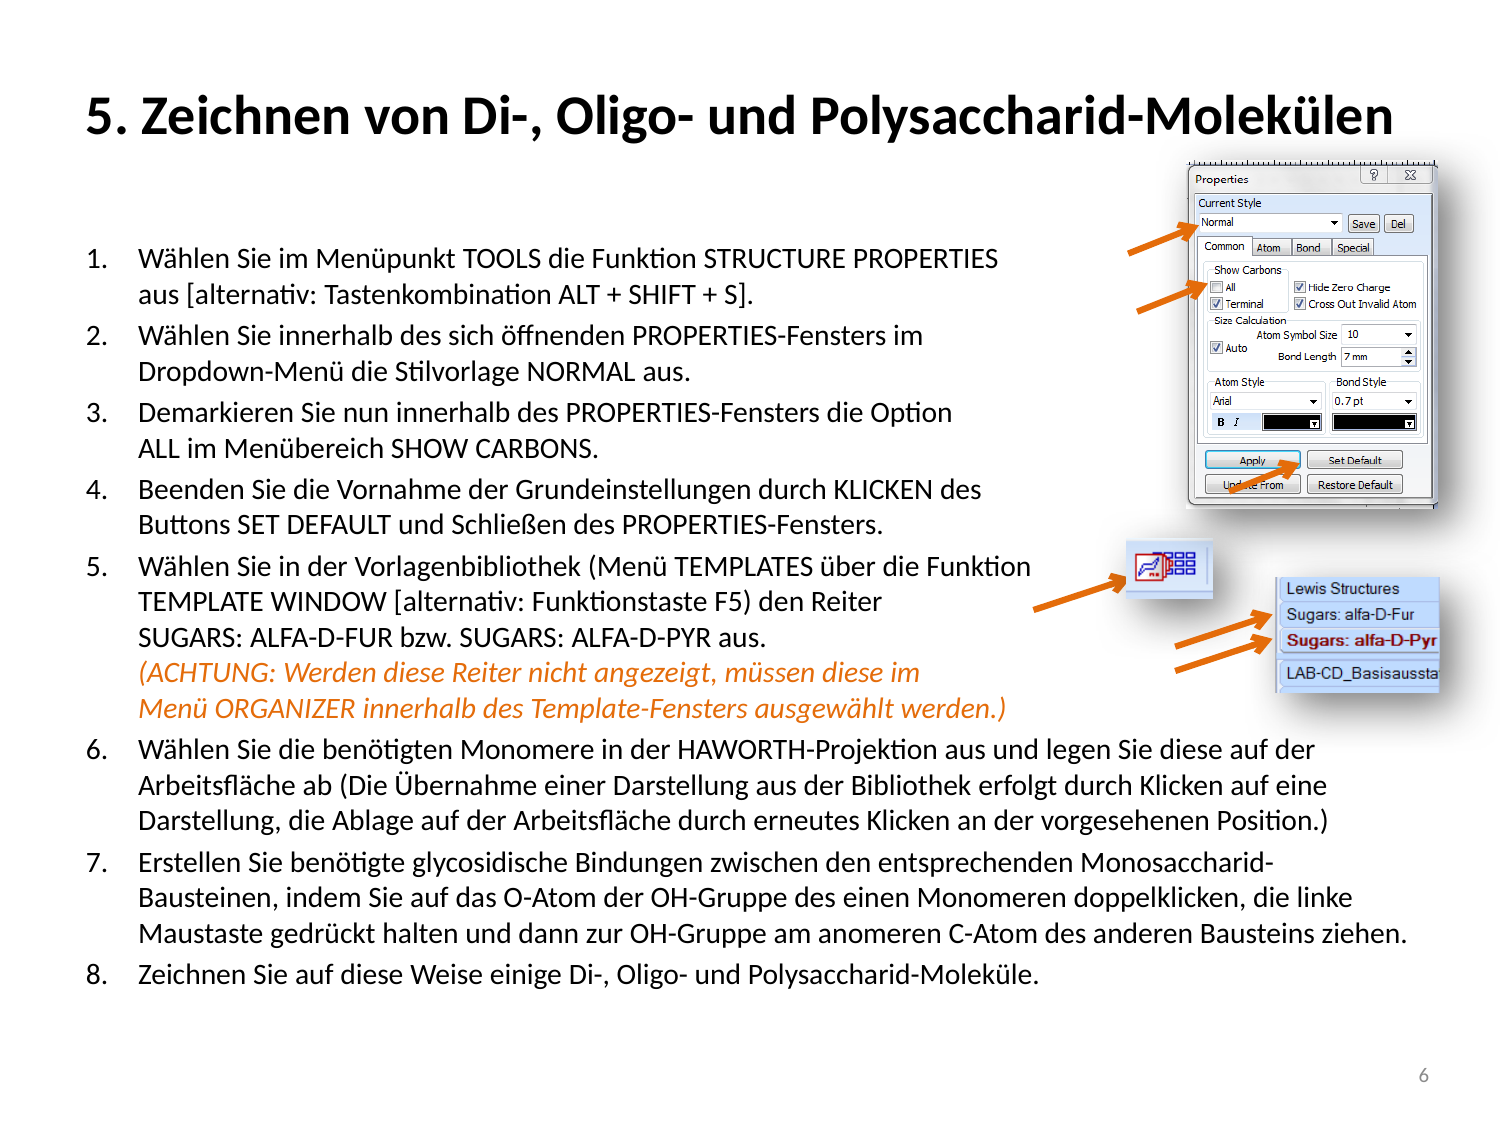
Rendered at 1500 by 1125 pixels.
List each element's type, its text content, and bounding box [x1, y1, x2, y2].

picture [1126, 538, 1213, 599]
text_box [1127, 160, 1439, 509]
title 5. Zeichnen von Di-, Oligo- und Polysaccharid-Molekülen [70, 70, 1430, 160]
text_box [1033, 577, 1132, 611]
list Wählen Sie im Menüpunkt TOOLS die Funktion STRUCTURE PROPERTIES aus [alternativ: Tastenkombination ALT + SHIFT + S]. Wählen Sie innerhalb des sich öffnenden PROPERTIES-Fensters im Dropdown-Menü die Stilvorlage NORMAL aus. Demarkieren Sie nun innerhalb des PROPERTIES-Fensters die Option ALL im Menübereich SHOW CARBONS. Beenden Sie die Vornahme der Grundeinstellungen durch KLICKEN des Buttons SET DEFAULT und Schließen des PROPERTIES-Fensters. Wählen Sie in der Vorlagenbibliothek (Menü TEMPLATES über die Funktion TEMPLATE WINDOW [alternativ: Funktionstaste F5) den Reiter SUGARS: ALFA-D-FUR bzw. SUGARS: ALFA-D-PYR aus. (ACHTUNG: Werden diese Reiter nicht angezeigt, müssen diese im Menü ORGANIZER innerhalb des Template-Fensters ausgewählt werden.) Wählen Sie die benötigten Monomere in der HAWORTH-Projektion aus und legen Sie diese auf der Arbeitsfläche ab (Die Übernahme einer Darstellung aus der Bibliothek erfolgt durch Klicken auf eine Darstellung, die Ablage auf der Arbeitsfläche durch erneutes Klicken an der vorgesehenen Position.) Erstellen Sie benötigte glycosidische Bindungen zwischen den entsprechenden Monosaccharid-Bausteinen, indem Sie auf das O-Atom der OH-Gruppe des einen Monomeren doppelklicken, die linke Maustaste gedrückt halten und dann zur OH-Gruppe am anomeren C-Atom des anderen Bausteins ziehen. Zeichnen Sie auf diese Weise einige Di-, Oligo- und Polysaccharid-Moleküle. [70, 231, 1430, 1071]
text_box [1174, 653, 1273, 672]
slide_number 6 [1311, 1071, 1430, 1087]
picture [1275, 576, 1440, 693]
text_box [1174, 614, 1273, 647]
